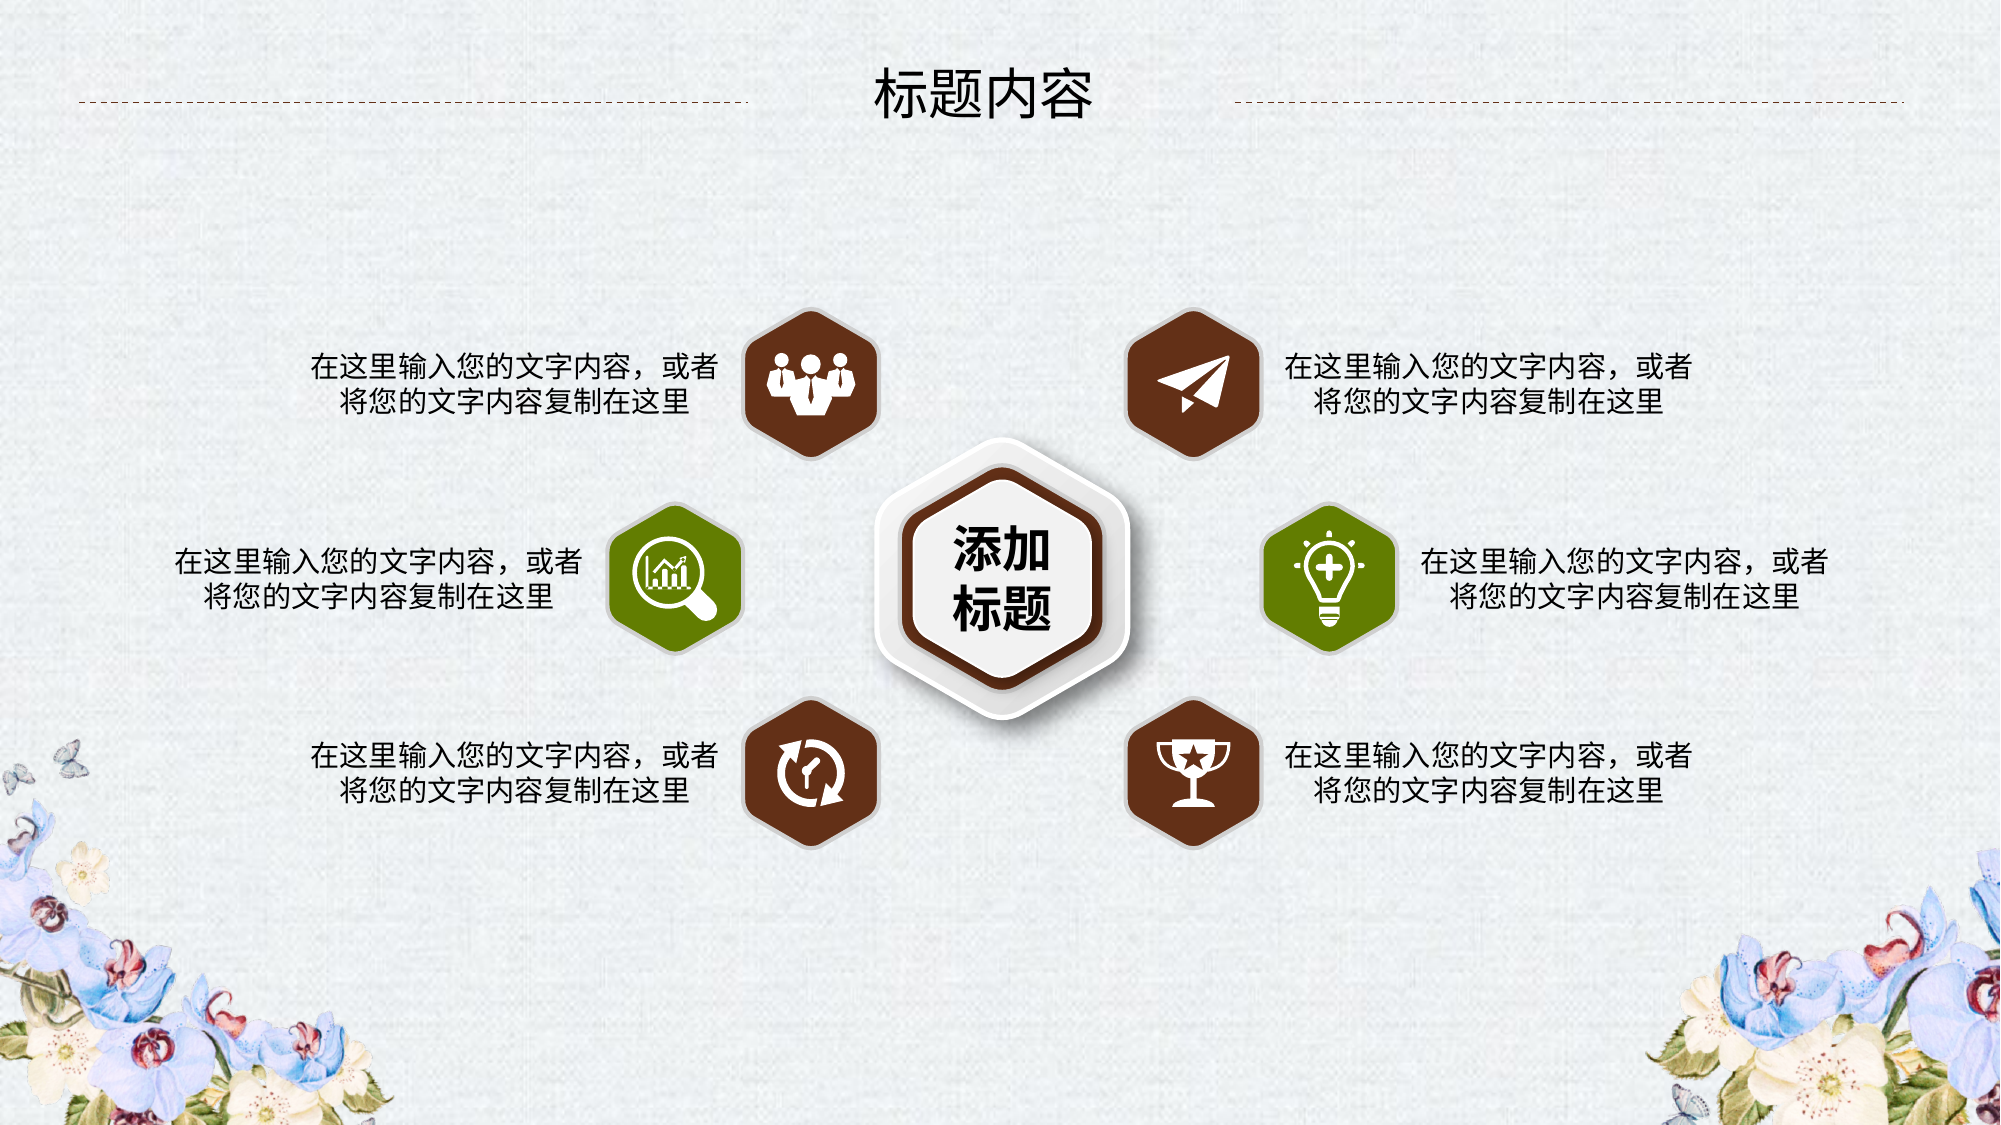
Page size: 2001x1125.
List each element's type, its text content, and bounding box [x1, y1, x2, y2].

text_box [912, 528, 917, 630]
text_box [776, 738, 819, 808]
text_box 在这里输入您的文字内容，或者将您的文字内容复制在这里 [151, 535, 608, 621]
text_box [875, 438, 1129, 719]
text_box [1155, 354, 1231, 409]
text_box [1318, 606, 1341, 628]
text_box [1357, 561, 1366, 570]
text_box [608, 502, 745, 655]
text_box [1124, 696, 1261, 850]
text_box [1124, 307, 1261, 461]
text_box [803, 738, 846, 808]
text_box [939, 646, 1065, 678]
text_box 标题内容 [811, 51, 1158, 133]
picture [0, 0, 2001, 1125]
text_box [1180, 394, 1197, 414]
text_box 在这里输入您的文字内容，或者将您的文字内容复制在这里 [286, 341, 744, 426]
text_box 在这里输入您的文字内容，或者将您的文字内容复制在这里 [286, 730, 744, 815]
text_box [800, 756, 822, 790]
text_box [766, 352, 856, 416]
text_box 在这里输入您的文字内容，或者将您的文字内容复制在这里 [1261, 341, 1718, 426]
text_box [631, 535, 719, 623]
text_box [744, 307, 880, 461]
text_box [1155, 738, 1232, 808]
text_box [898, 464, 1105, 650]
text_box 在这里输入您的文字内容，或者将您的文字内容复制在这里 [1261, 730, 1596, 815]
text_box [1292, 529, 1357, 604]
text_box [941, 479, 1063, 510]
text_box 添加 标题 [917, 510, 1088, 646]
text_box [1260, 502, 1397, 655]
text_box [1088, 528, 1092, 629]
text_box [744, 696, 880, 850]
text_box 在这里输入您的文字内容，或者将您的文字内容复制在这里 [1397, 535, 1854, 621]
